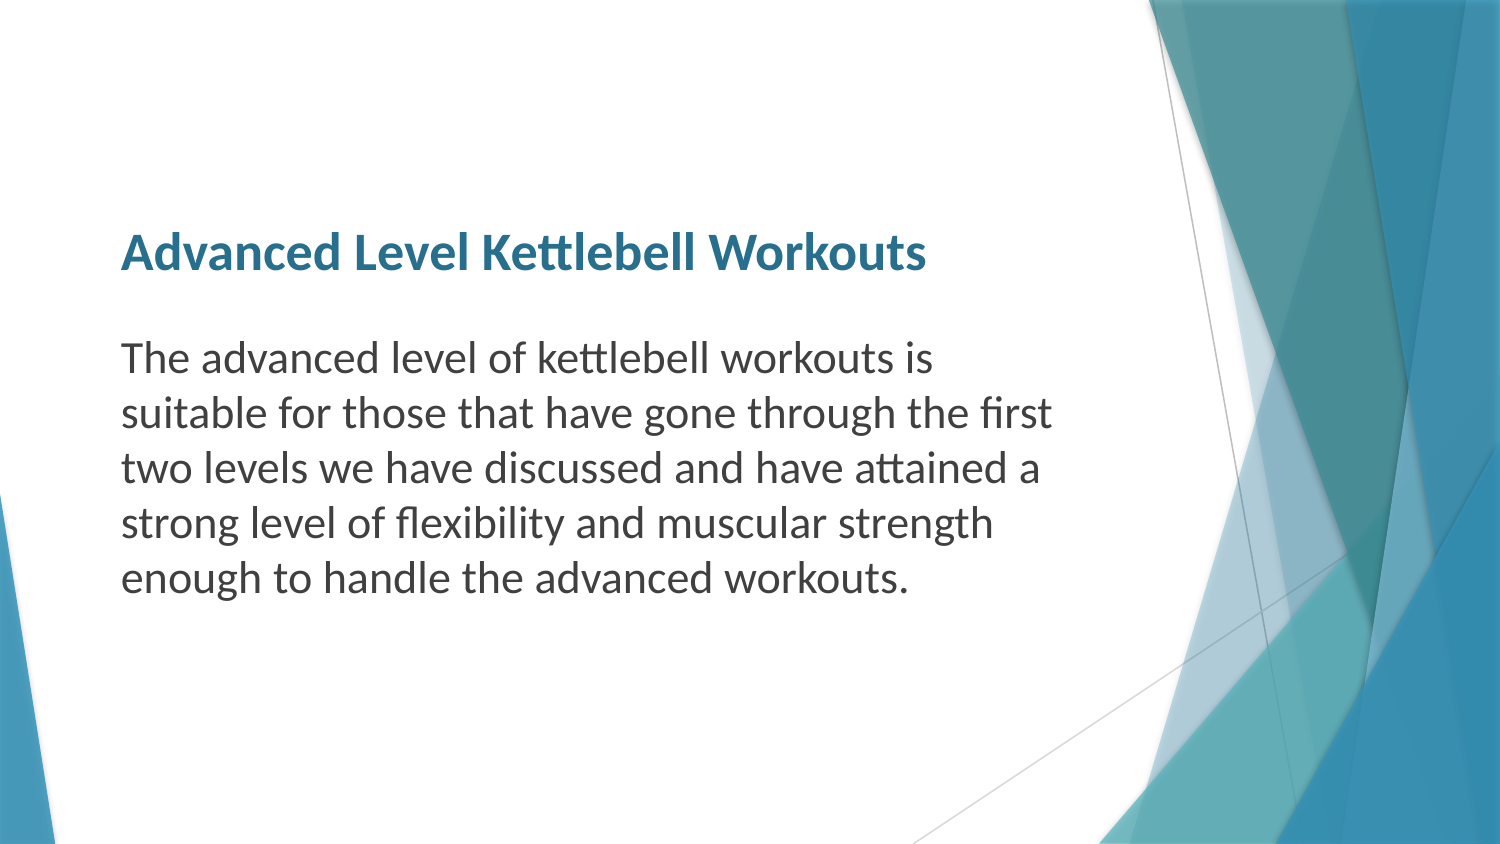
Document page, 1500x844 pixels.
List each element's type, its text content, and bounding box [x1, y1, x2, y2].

title Advanced Level Kettlebell Workouts [105, 209, 1164, 297]
list The advanced level of kettlebell workouts is suitable for those that have gone through the first two levels we have discussed and have attained a strong level of flexibility and muscular strength enough to handle the advanced workouts. [105, 319, 1069, 627]
